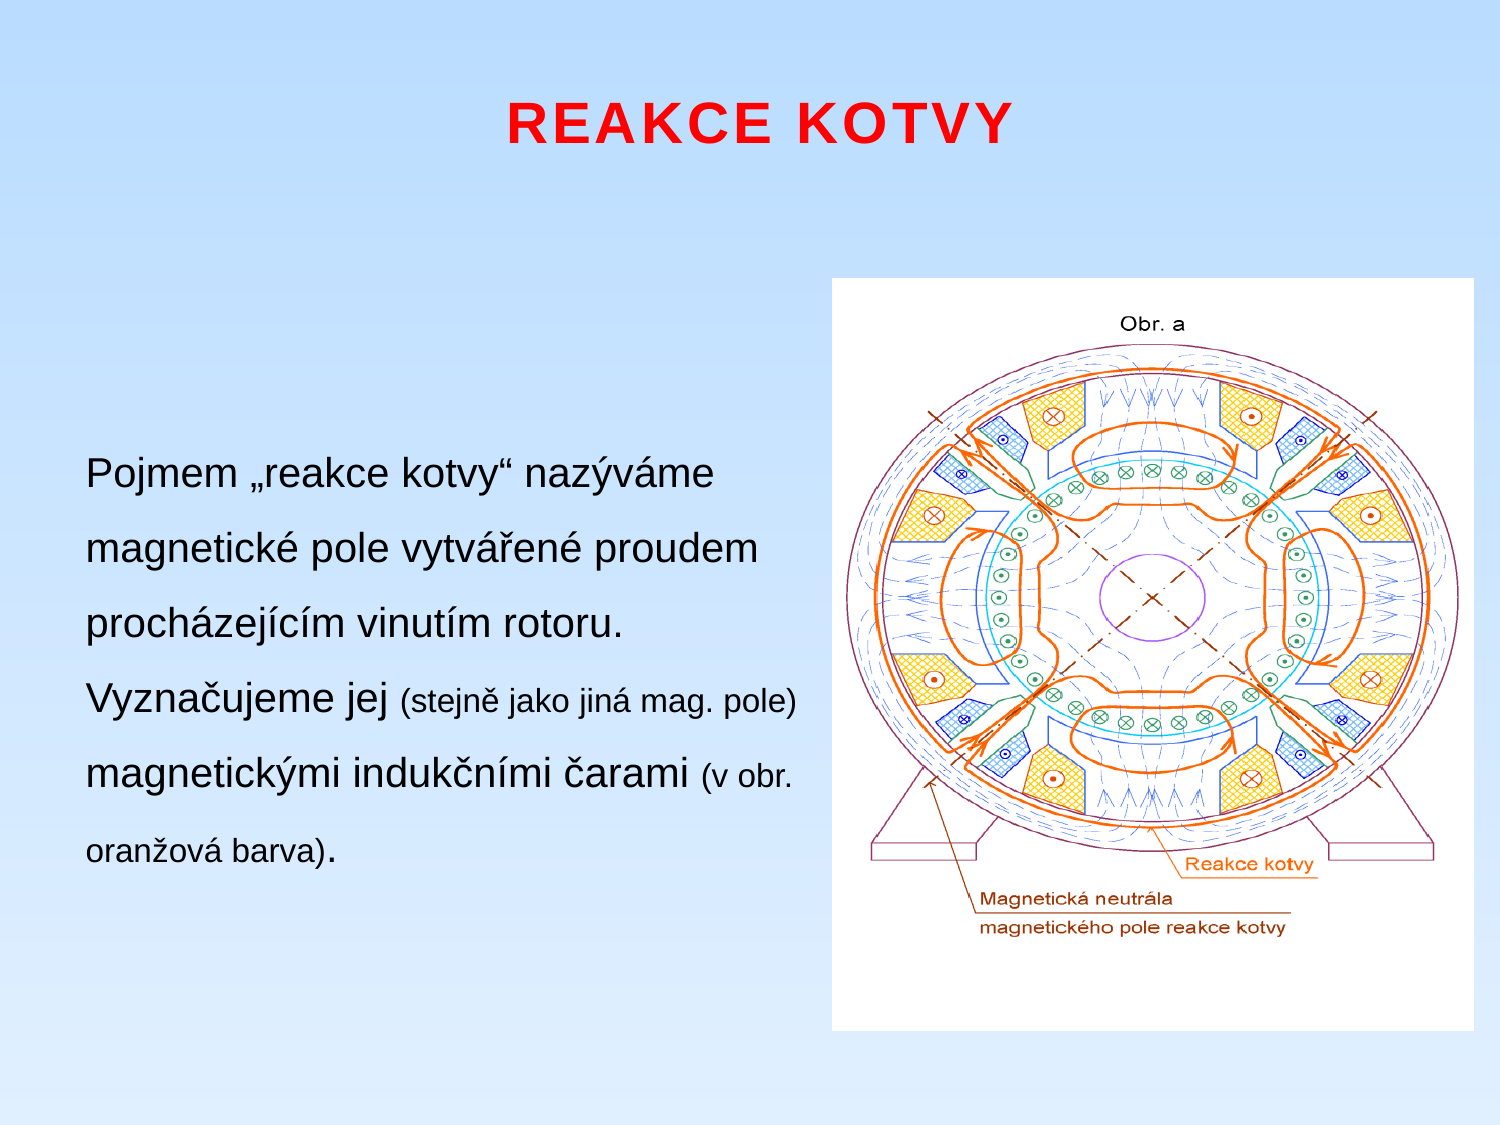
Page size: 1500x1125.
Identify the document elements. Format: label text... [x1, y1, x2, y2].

text_box Pojmem „reakce kotvy“ nazýváme magnetické pole vytvářené proudem procházejícím vinutím rotoru. Vyznačujeme jej (stejně jako jiná mag. pole) magnetickými indukčními čarami (v obr. oranžová barva). [70, 413, 827, 879]
text_box REAKCE KOTVY [470, 42, 1030, 163]
picture [832, 278, 1474, 1031]
